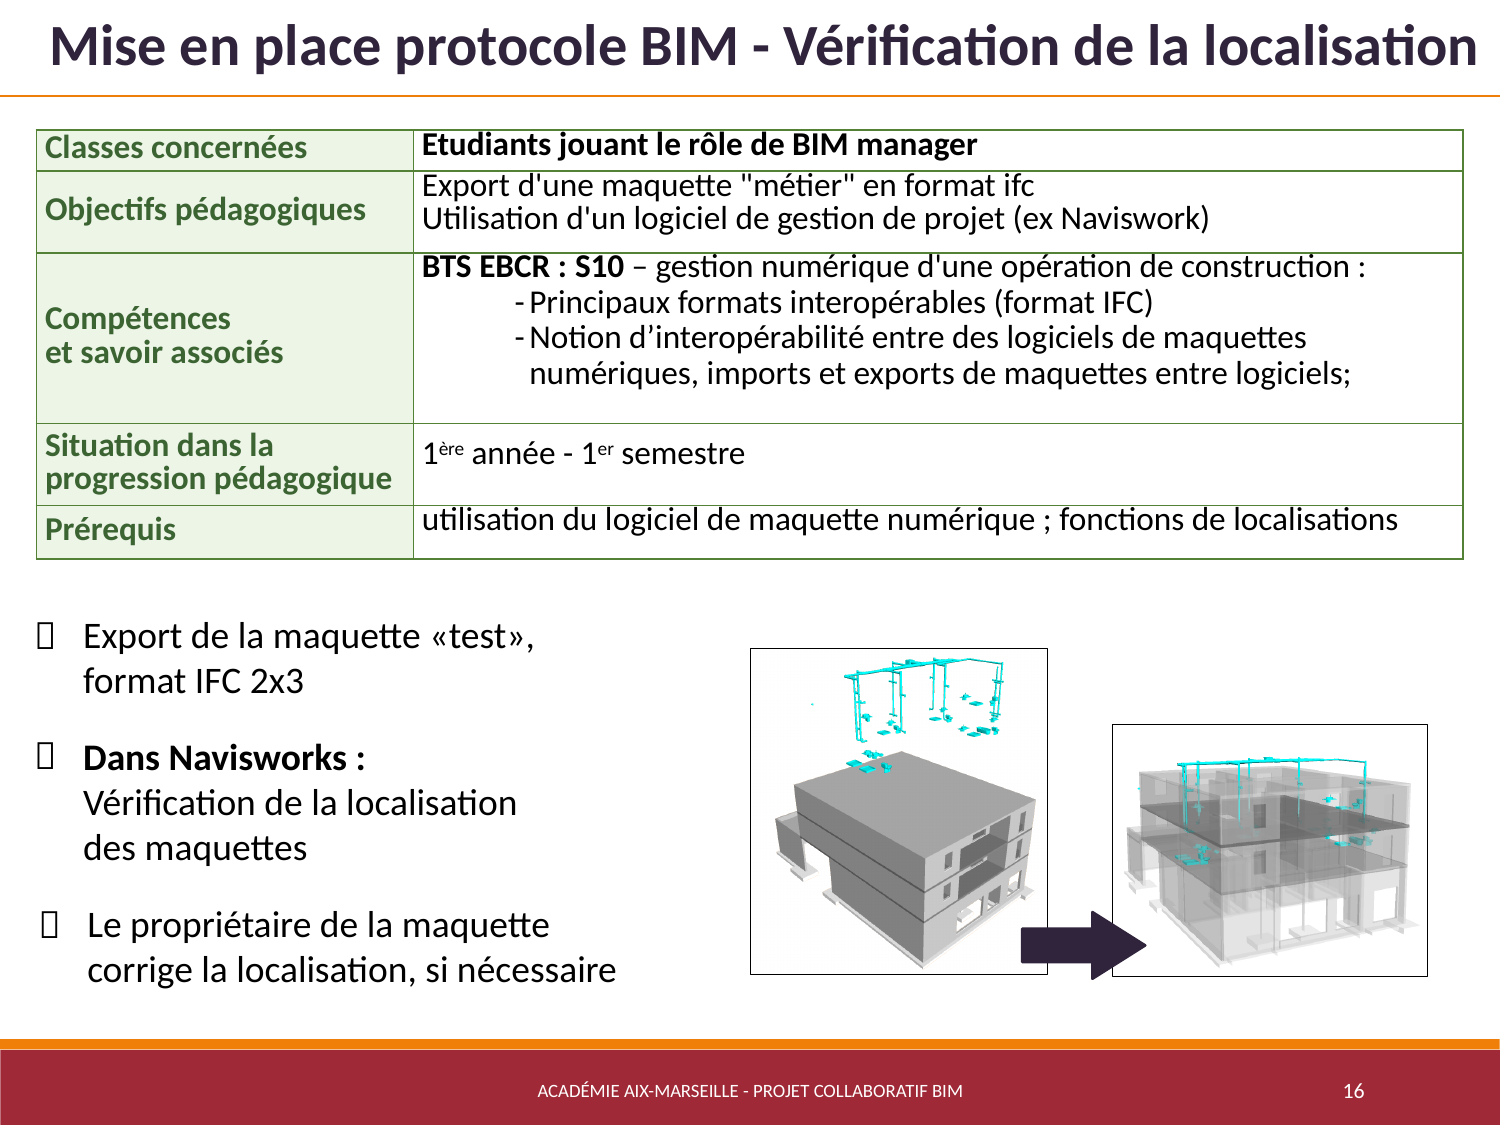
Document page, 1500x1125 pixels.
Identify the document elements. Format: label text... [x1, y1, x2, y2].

footer Académie Aix-Marseille - Projet Collaboratif BIM [453, 1059, 1047, 1120]
table_cell Export d'une maquette "métier" en format ifc Utilisation d'un logiciel de gestion de projet (ex Naviswork) [414, 172, 1462, 252]
table_cell utilisation du logiciel de maquette numérique ; fonctions de localisations [414, 506, 1462, 558]
picture [1112, 724, 1428, 977]
text_box [1056, 910, 1109, 980]
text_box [18, 603, 574, 711]
slide_number 16 [1218, 1059, 1380, 1120]
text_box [18, 724, 558, 878]
text_box Mise en place protocole BIM - Vérification de la localisation [34, 0, 1500, 85]
table_cell Prérequis [37, 506, 413, 558]
table_cell Situation dans la progression pédagogique [37, 424, 413, 505]
table_cell Objectifs pédagogiques [37, 172, 413, 252]
table_header Classes concernées [37, 131, 413, 170]
table_cell BTS EBCR : S10 – gestion numérique d'une opération de construction : - Principaux formats interopérables (format IFC) - Notion d’interopérabilité entre des logiciels de maquettes numériques, imports et exports de maquettes entre logiciels; [414, 254, 1462, 423]
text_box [23, 891, 642, 999]
table_cell 1ère année - 1er semestre [414, 424, 1462, 505]
table_cell Compétences et savoir associés [37, 254, 413, 423]
picture [750, 647, 1048, 975]
table_header Etudiants jouant le rôle de BIM manager [414, 131, 1462, 170]
